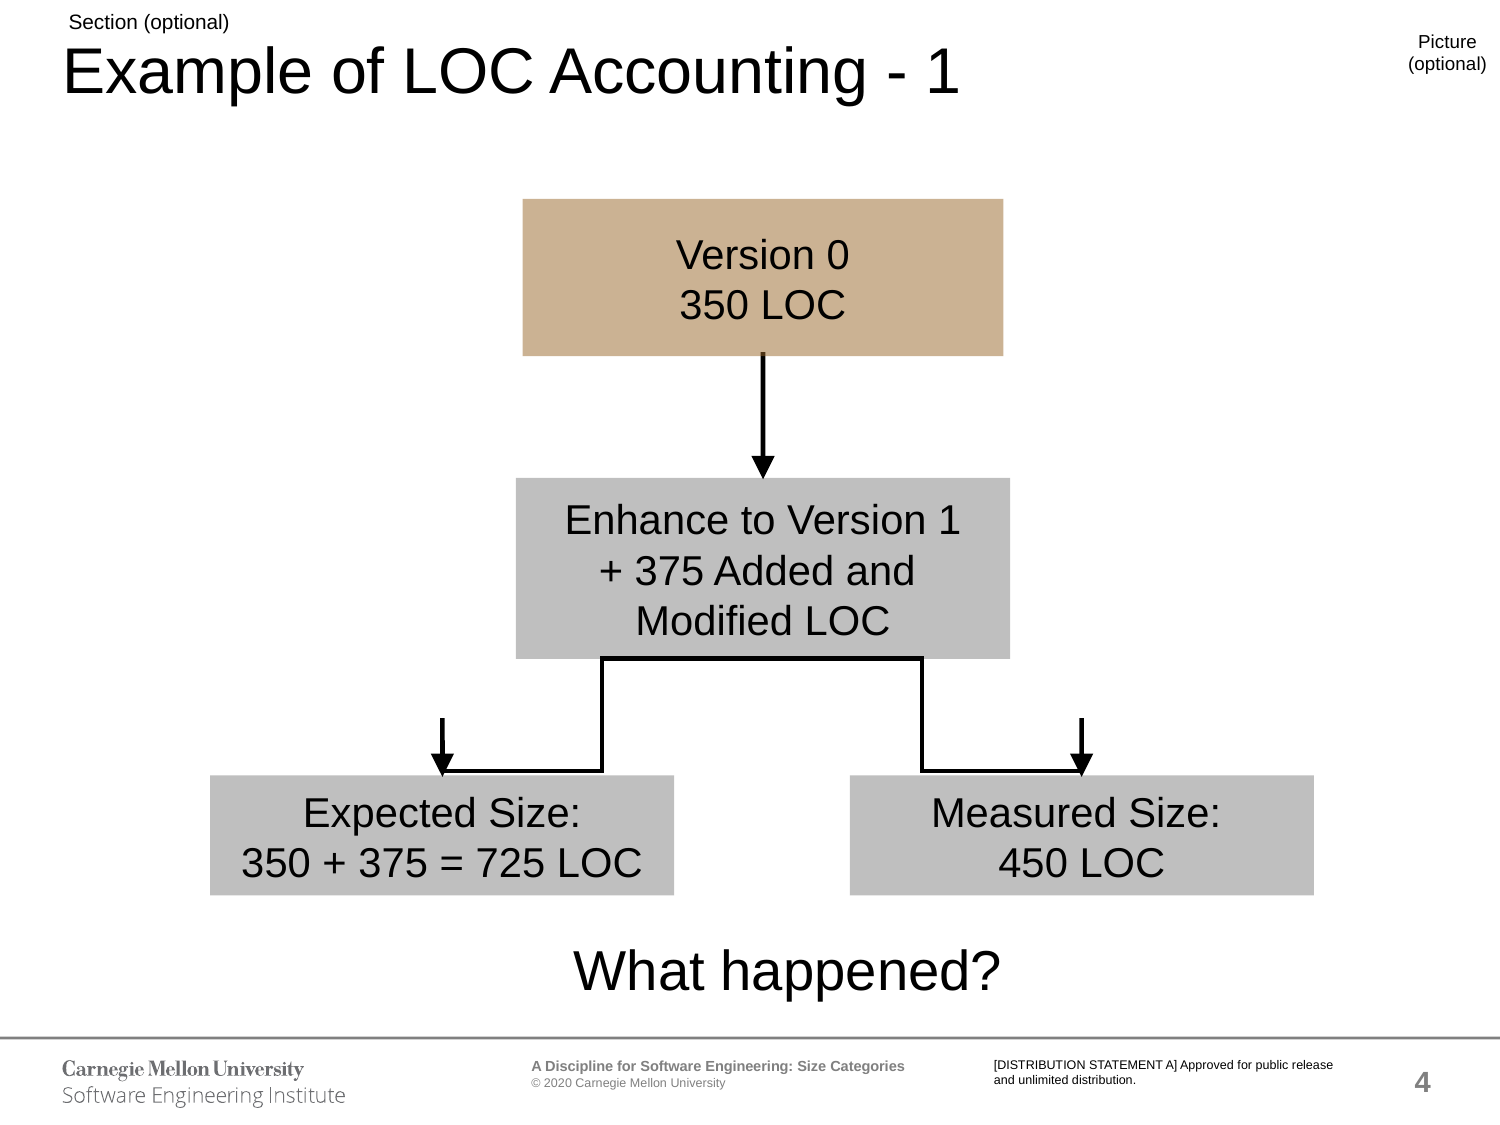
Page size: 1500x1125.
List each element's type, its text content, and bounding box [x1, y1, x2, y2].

text_box What happened? [557, 925, 1019, 1010]
text_box [752, 357, 774, 480]
text_box Enhance to Version 1 + 375 Added and Modified LOC [515, 477, 1011, 658]
text_box Expected Size: 350 + 375 = 725 LOC [210, 775, 675, 896]
title Example of LOC Accounting - 1 [62, 37, 1338, 182]
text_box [442, 658, 762, 777]
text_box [762, 658, 1082, 777]
text_box Measured Size: 450 LOC [849, 775, 1314, 896]
text_box Version 0 350 LOC [522, 198, 1004, 357]
